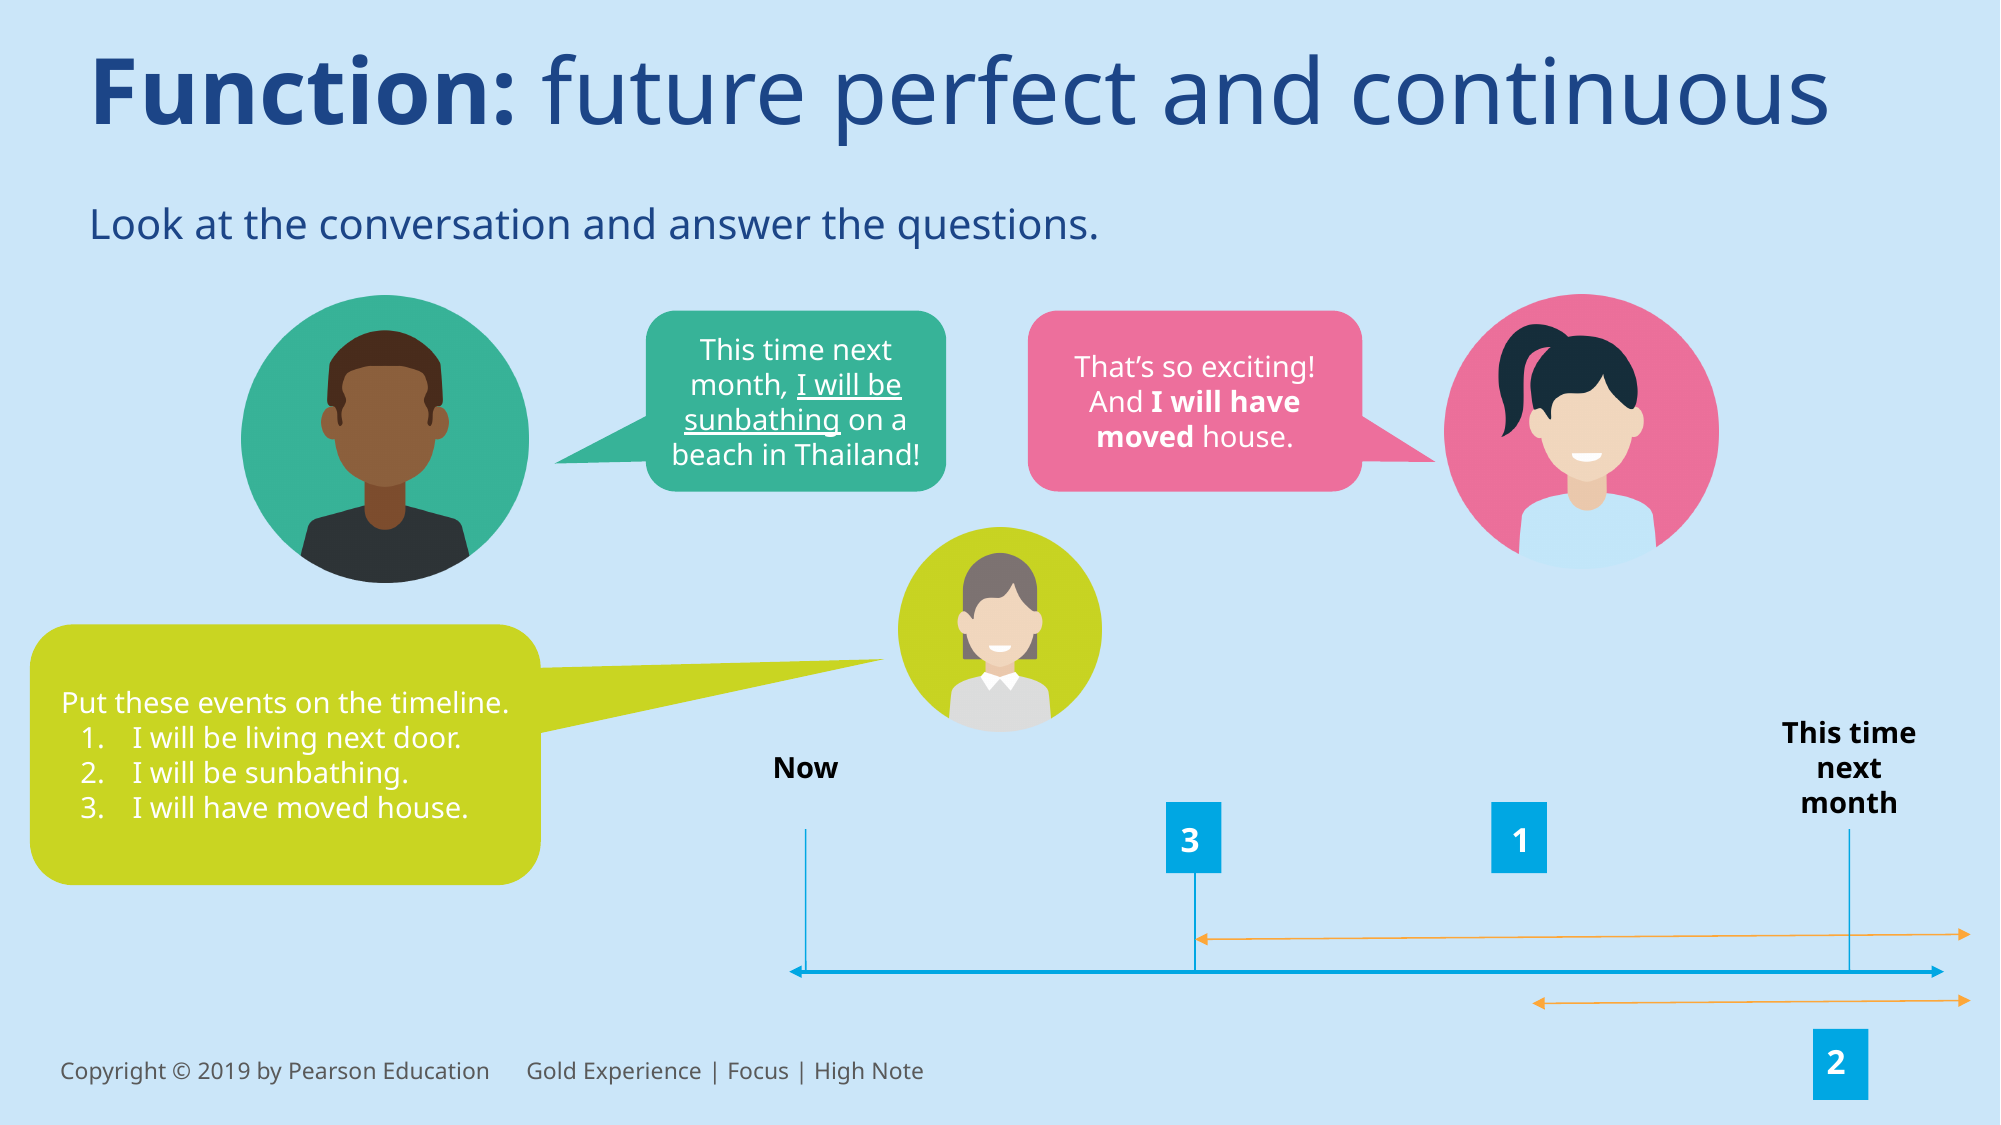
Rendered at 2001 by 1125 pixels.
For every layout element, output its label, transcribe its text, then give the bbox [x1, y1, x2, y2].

text_box Look at the conversation and answer the questions. [73, 196, 1795, 263]
picture [1443, 294, 1719, 570]
text_box Put these events on the timeline. I will be living next door. I will be sunbathing. I will have moved house. [29, 624, 885, 886]
picture [241, 294, 529, 583]
text_box This time next month, I will be sunbathing on a beach in Thailand! [554, 310, 947, 492]
footer Copyright © 2019 by Pearson Education Gold Experience | Focus | High Note [45, 1040, 728, 1101]
text_box That’s so exciting! And I will have moved house. [1027, 310, 1436, 492]
title Function: future perfect and continuous [73, 37, 1909, 253]
picture [897, 527, 1102, 706]
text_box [733, 706, 1971, 1101]
